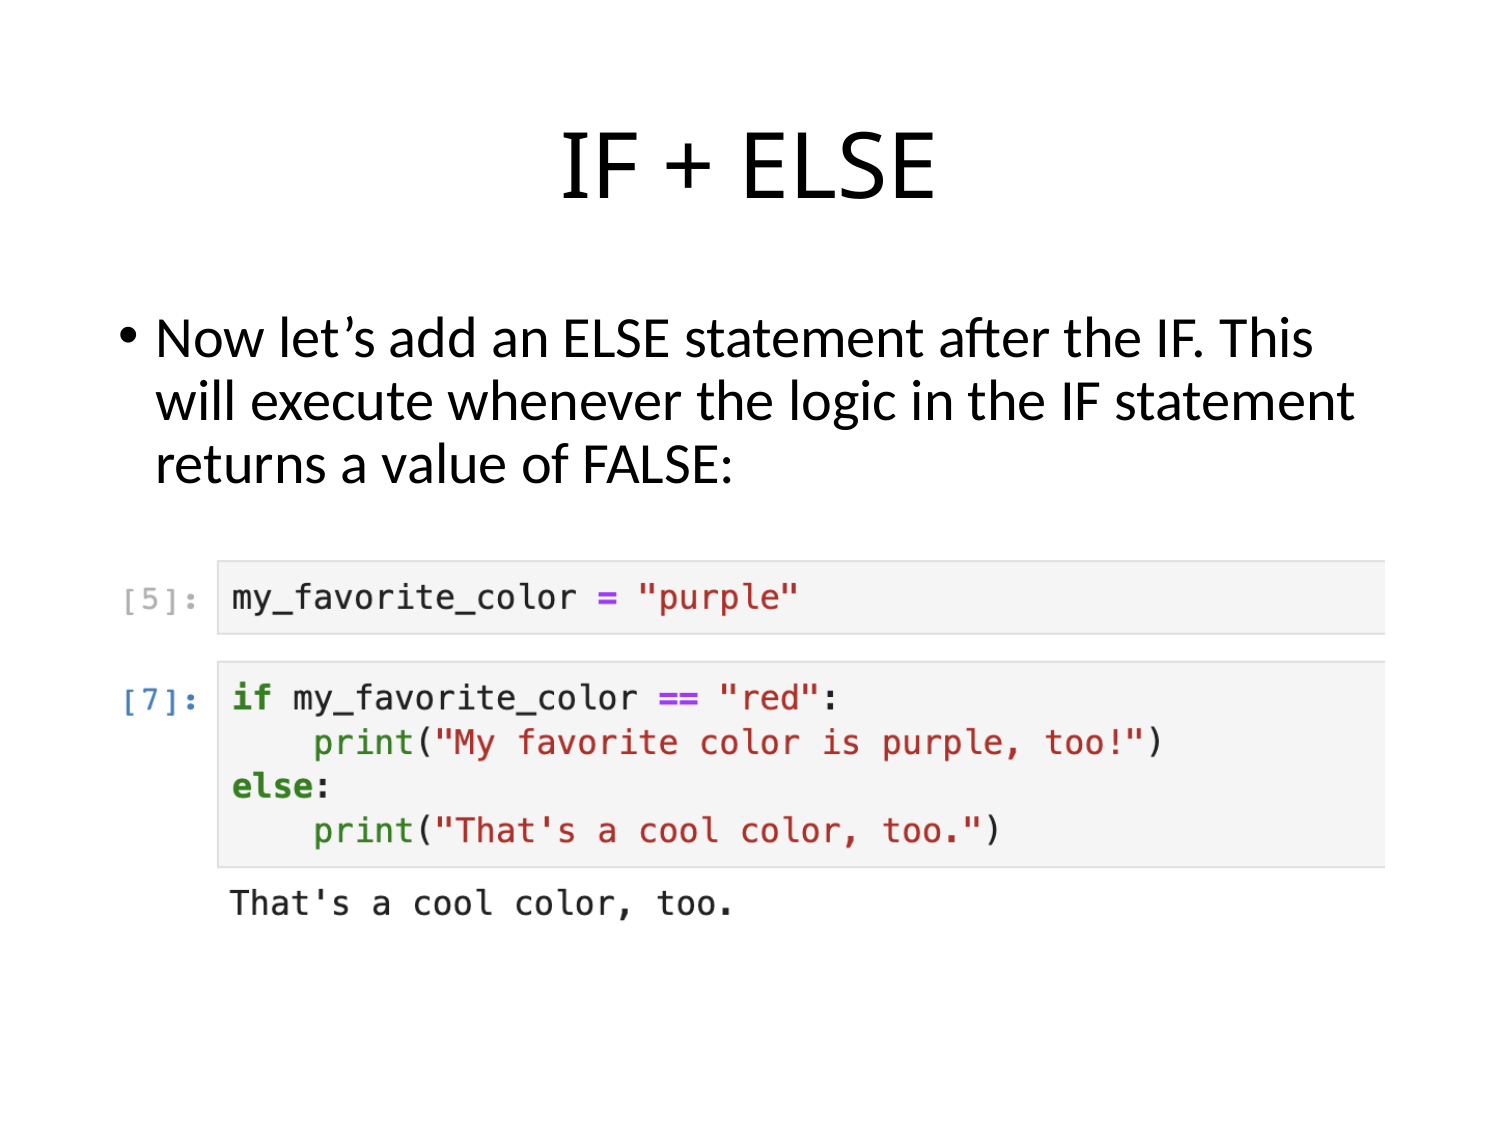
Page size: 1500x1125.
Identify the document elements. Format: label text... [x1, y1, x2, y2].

list Now let’s add an ELSE statement after the IF. This will execute whenever the logic in the IF statement returns a value of FALSE: [103, 299, 1397, 1014]
picture [109, 529, 1385, 946]
title IF + ELSE [103, 59, 1397, 278]
